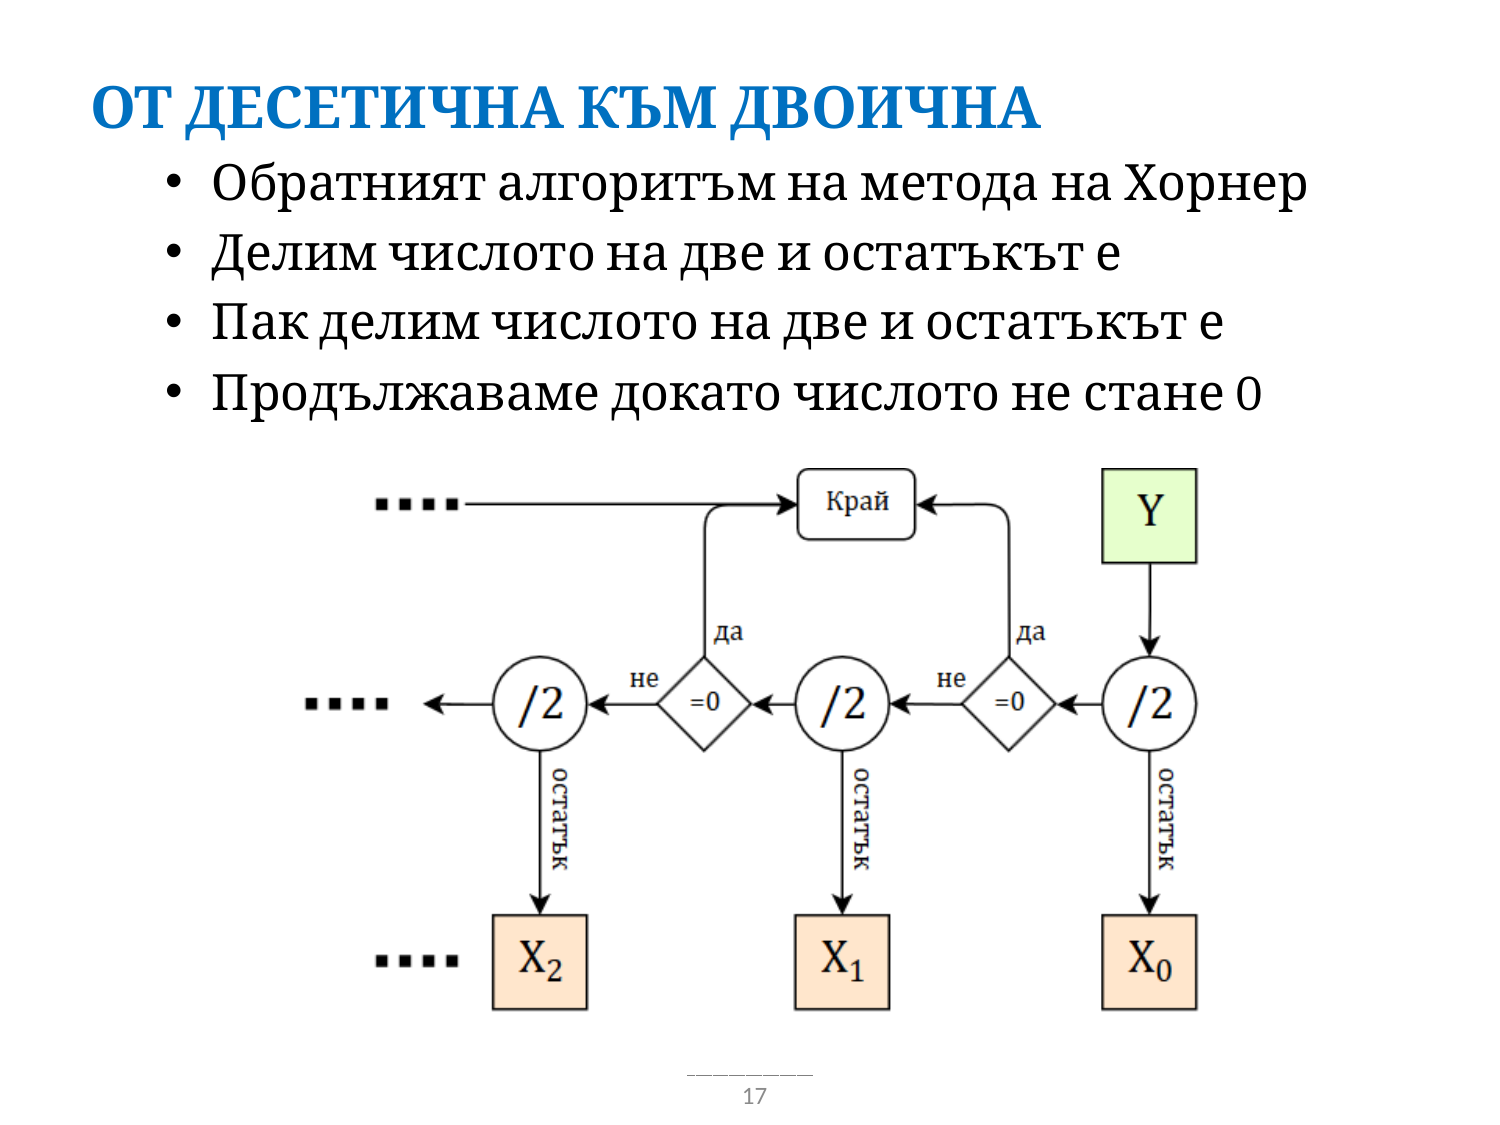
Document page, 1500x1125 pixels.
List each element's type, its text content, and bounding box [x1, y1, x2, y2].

picture [299, 468, 1201, 1013]
slide_number 17 [579, 1065, 930, 1125]
